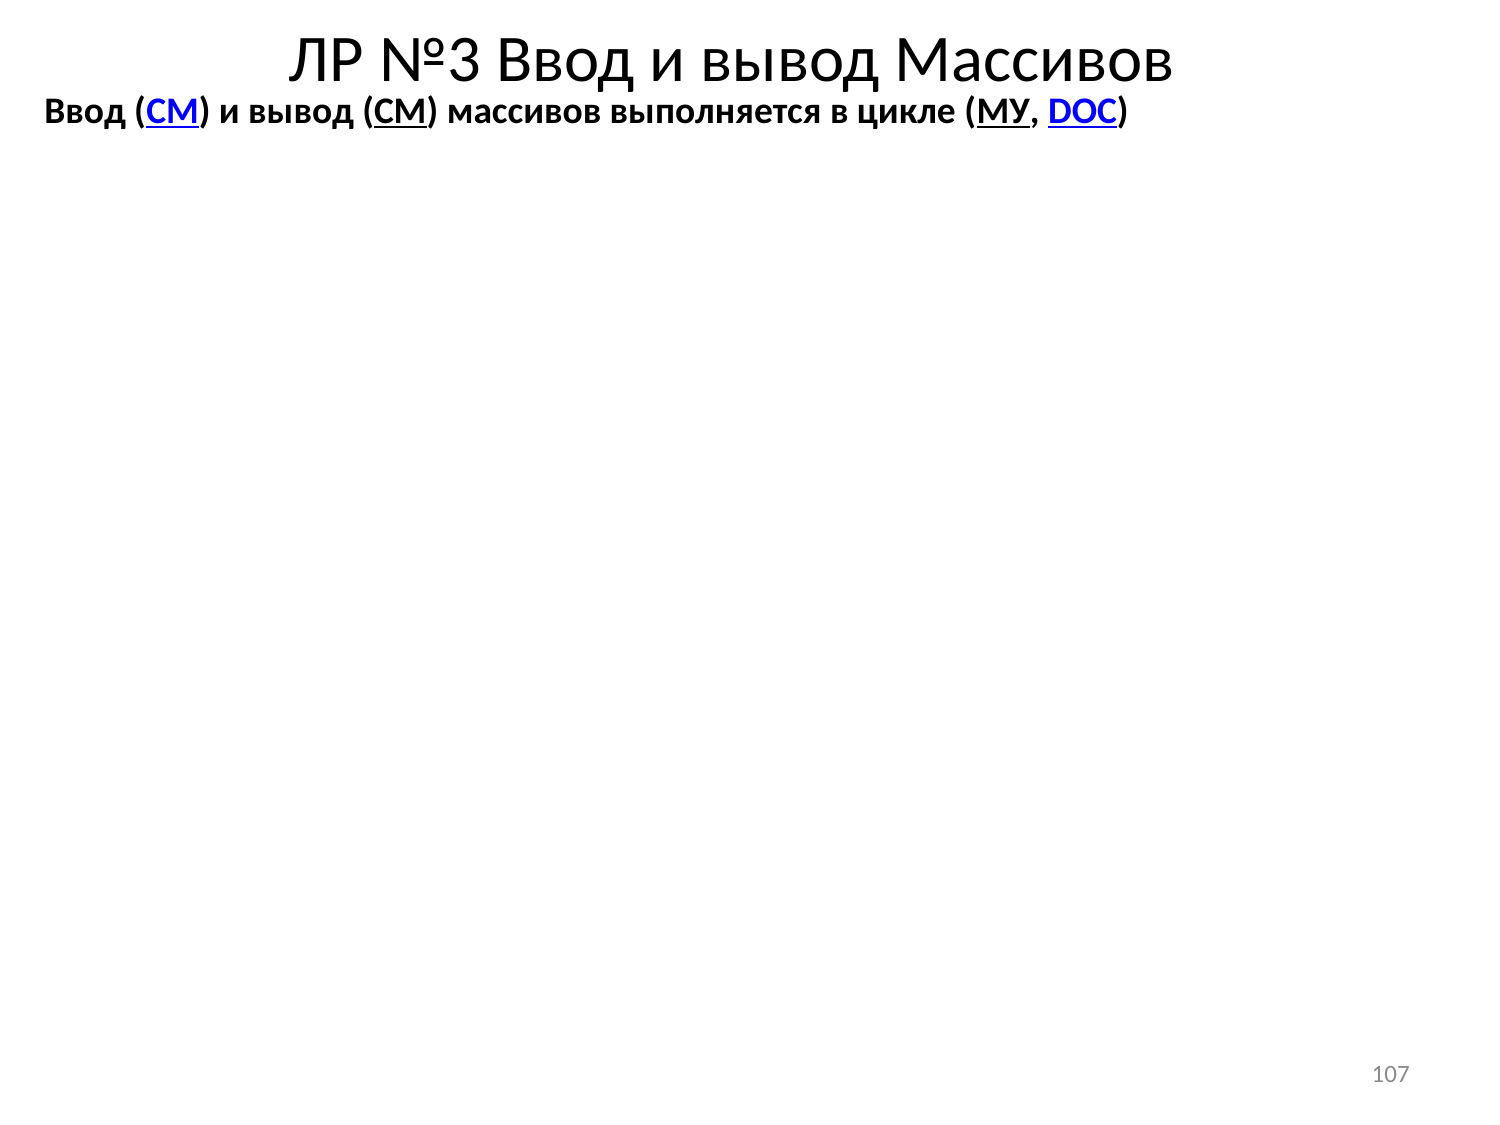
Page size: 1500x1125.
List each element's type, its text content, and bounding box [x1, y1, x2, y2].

text_box Ввод (СМ) и вывод (СМ) массивов выполняется в цикле (МУ, DOC) [29, 78, 1495, 1047]
slide_number 107 [1074, 1042, 1425, 1103]
title ЛР №3 Ввод и вывод Массивов [159, 7, 1306, 78]
